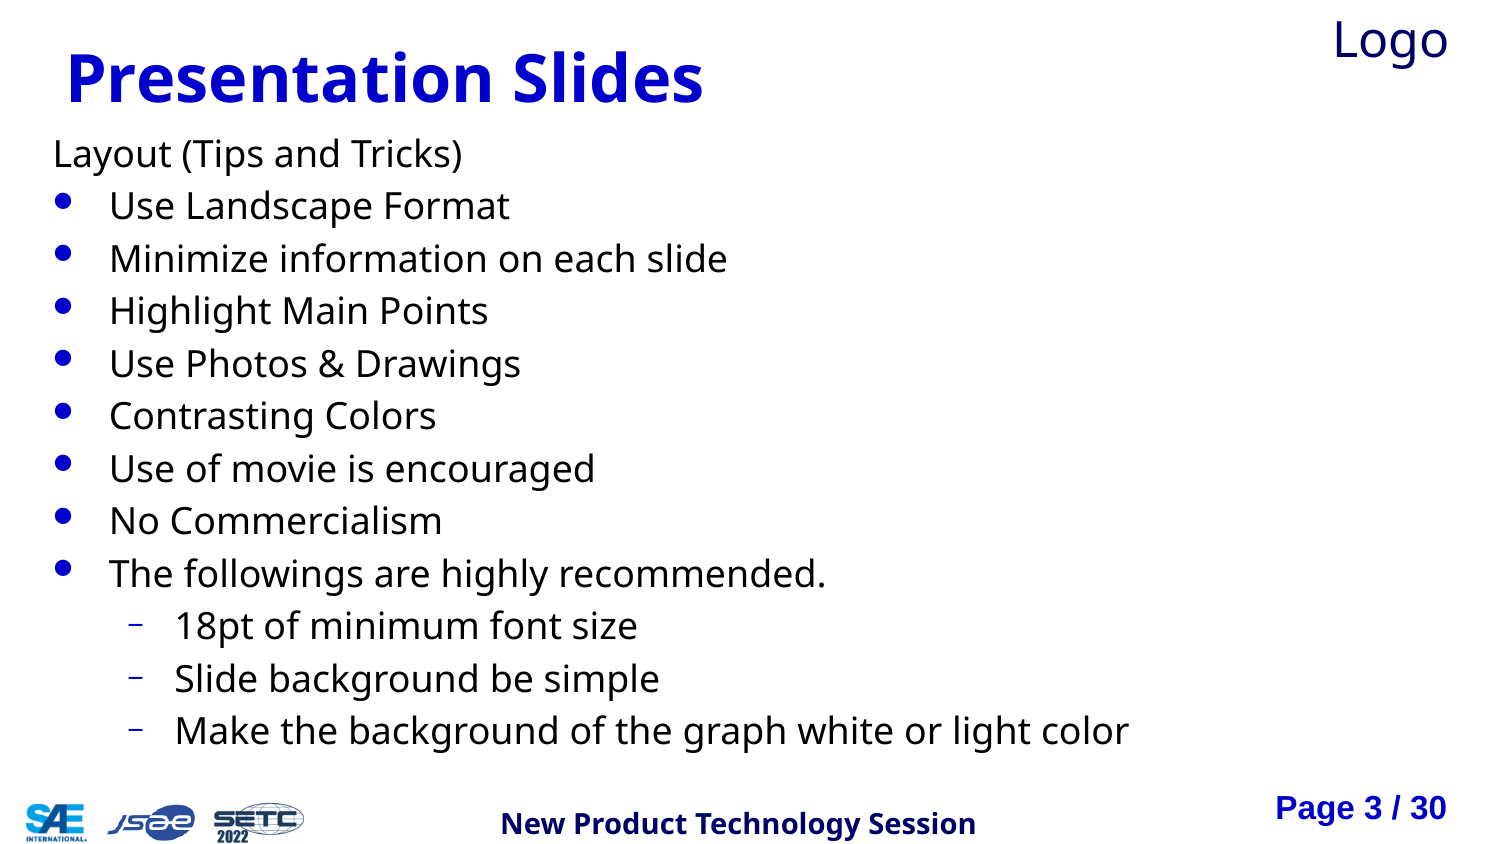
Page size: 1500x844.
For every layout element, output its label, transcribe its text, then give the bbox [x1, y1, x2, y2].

footer Page 3 / 30 [1149, 788, 1463, 844]
picture [105, 802, 197, 844]
title Presentation Slides [50, 28, 1150, 122]
text_box Layout (Tips and Tricks) Use Landscape Format Minimize information on each slide Highlight Main Points Use Photos & Drawings Contrasting Colors Use of movie is encouraged No Commercialism The followings are highly recommended. 18pt of minimum font size Slide background be simple Make the background of the graph white or light color [37, 122, 1500, 788]
picture [24, 802, 89, 844]
picture [212, 802, 306, 844]
